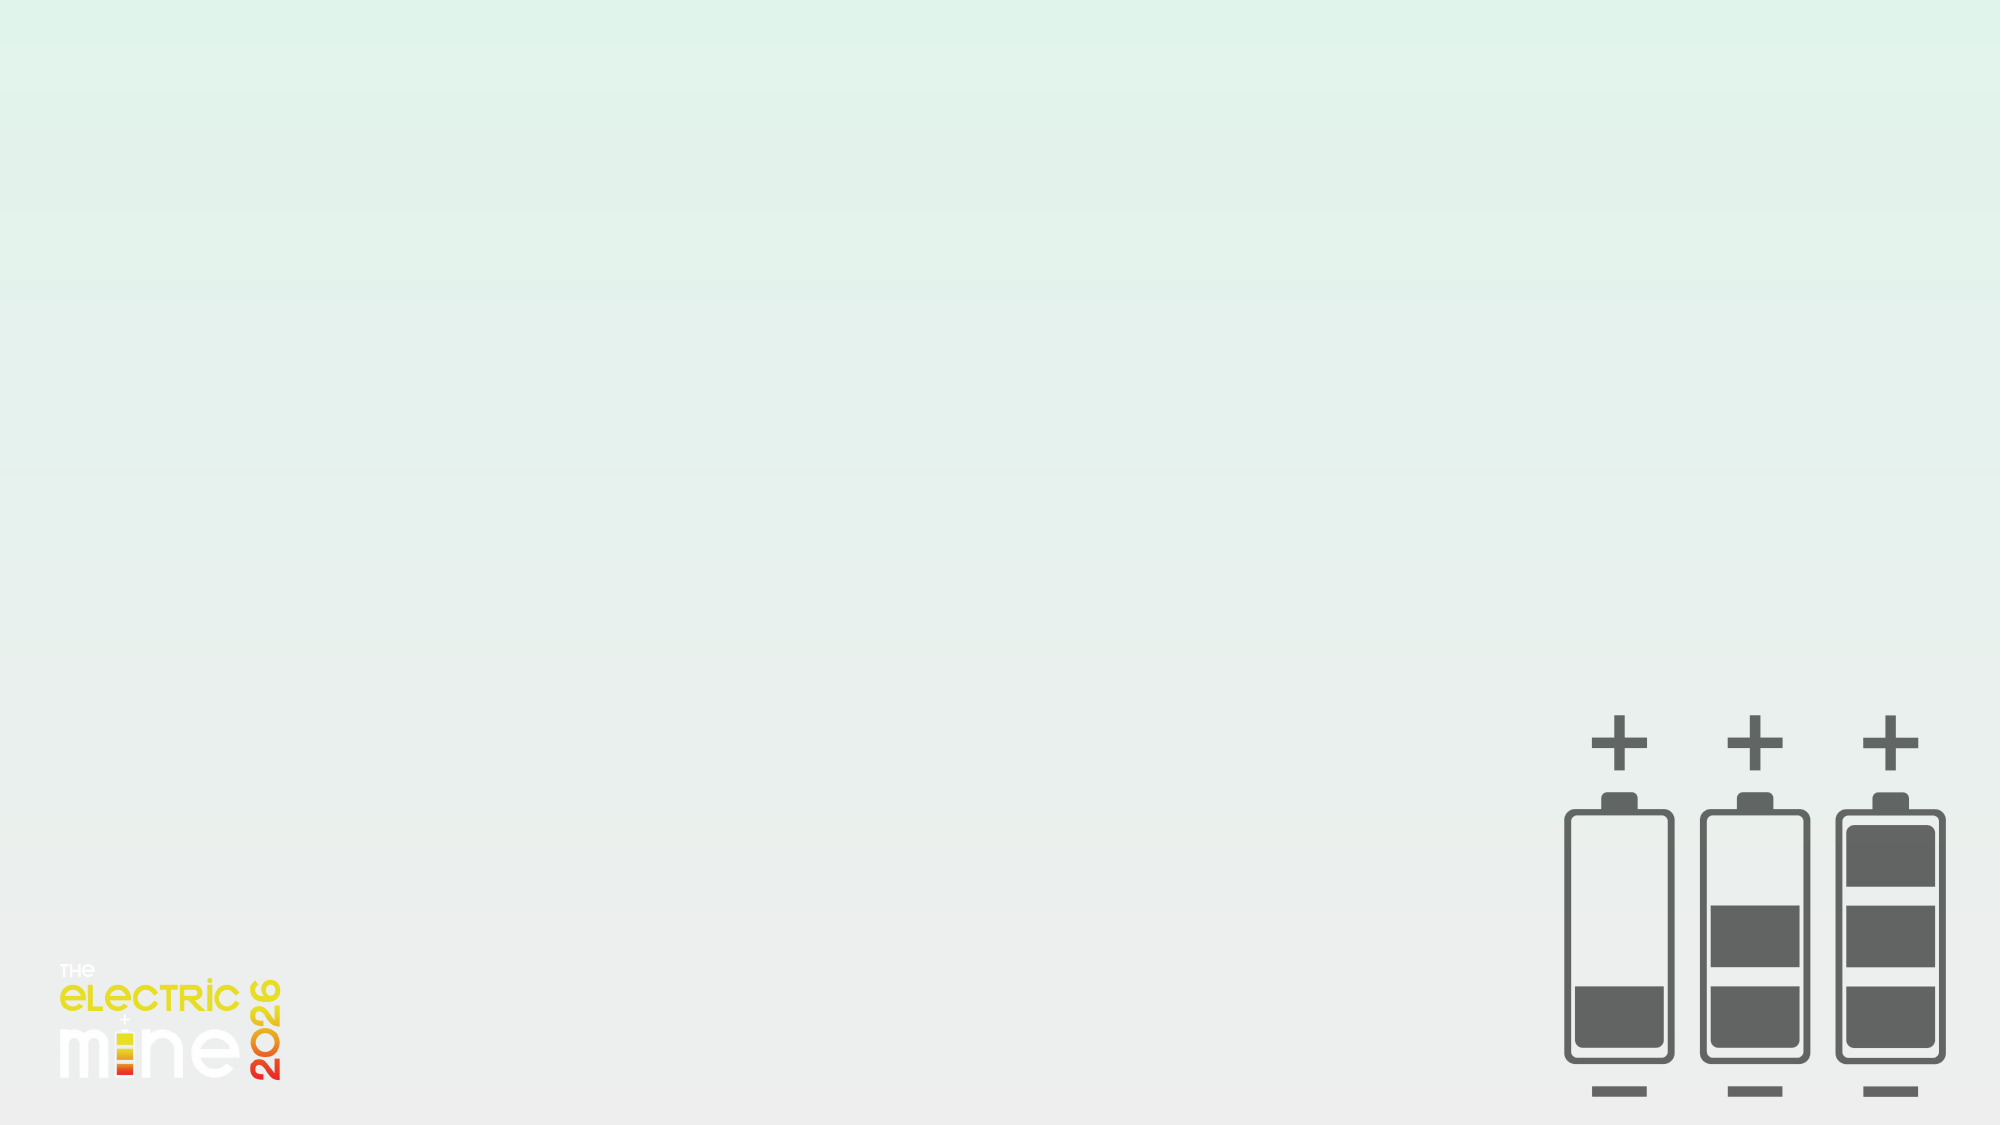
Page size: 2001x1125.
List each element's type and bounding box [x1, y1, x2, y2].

picture [50, 961, 290, 1081]
